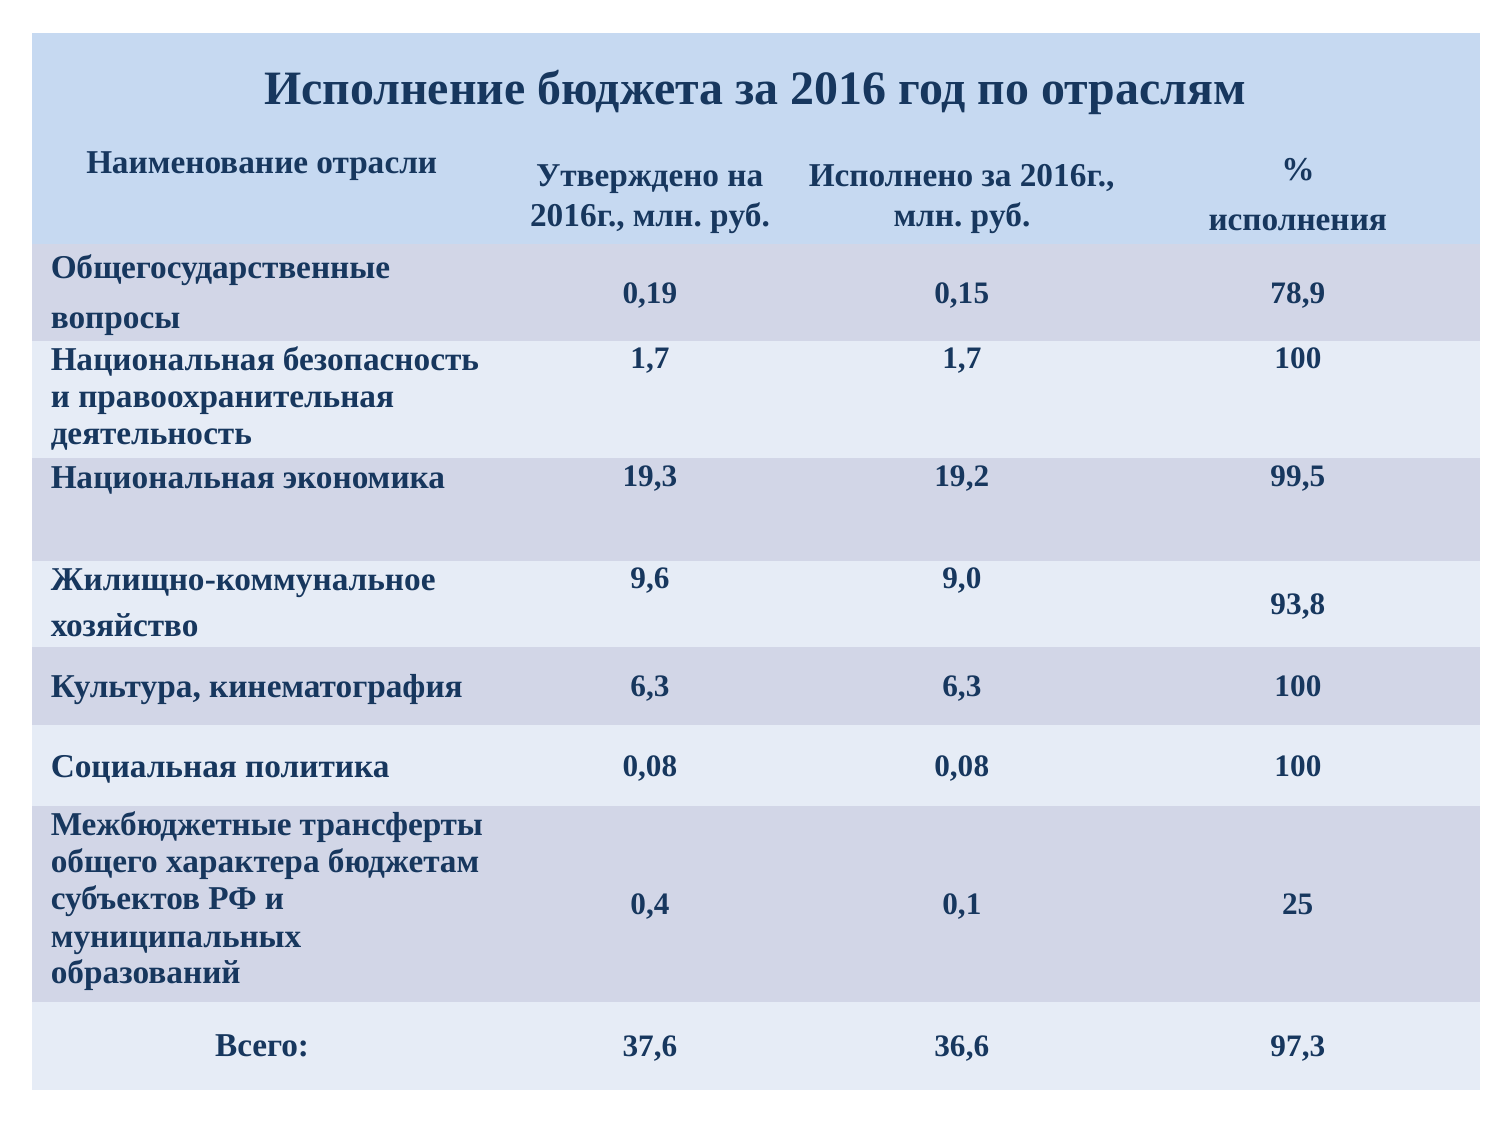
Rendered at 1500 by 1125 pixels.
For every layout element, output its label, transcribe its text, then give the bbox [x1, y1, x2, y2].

table_cell Общегосударственные вопросы [32, 244, 492, 341]
table_cell 25 [1116, 806, 1480, 1002]
table_cell 0,4 [492, 806, 808, 1002]
table_cell Утверждено на 2016г., млн. руб. [492, 144, 808, 244]
table_cell 19,2 [808, 458, 1116, 561]
table_cell 78,9 [1116, 244, 1480, 341]
table_cell 19,3 [492, 458, 808, 561]
table_cell 0,19 [492, 244, 808, 341]
table_cell Межбюджетные трансферты общего характера бюджетам субъектов РФ и муниципальных образований [32, 806, 492, 1002]
table_cell 36,6 [808, 1002, 1116, 1090]
table_cell 9,0 [808, 561, 1116, 647]
table_cell 0,15 [808, 244, 1116, 341]
table_cell 6,3 [808, 647, 1116, 725]
table_cell 0,08 [492, 725, 808, 806]
table_cell 0,1 [808, 806, 1116, 1002]
table_cell Жилищно-коммунальное хозяйство [32, 561, 492, 647]
table_cell Национальная безопасность и правоохранительная деятельность [32, 341, 492, 458]
table_cell 1,7 [808, 341, 1116, 458]
table_cell Исполнено за 2016г., млн. руб. [808, 144, 1116, 244]
table_cell 93,8 [1116, 561, 1480, 647]
table_cell 99,5 [1116, 458, 1480, 561]
table_cell % исполнения [1116, 144, 1480, 244]
table_cell Социальная политика [32, 725, 492, 806]
table_cell Культура, кинематография [32, 647, 492, 725]
table_cell 37,6 [492, 1002, 808, 1090]
table_cell Национальная экономика [32, 458, 492, 561]
table_cell 100 [1116, 725, 1480, 806]
table_cell Наименование отрасли [32, 144, 492, 244]
table_cell 9,6 [492, 561, 808, 647]
table_header Исполнение бюджета за 2016 год по отраслям [32, 33, 1480, 144]
table_cell 97,3 [1116, 1002, 1480, 1090]
table_cell 100 [1116, 647, 1480, 725]
table_cell 6,3 [492, 647, 808, 725]
table_cell 1,7 [492, 341, 808, 458]
table_cell 0,08 [808, 725, 1116, 806]
table_cell 100 [1116, 341, 1480, 458]
table_cell Всего: [32, 1002, 492, 1090]
